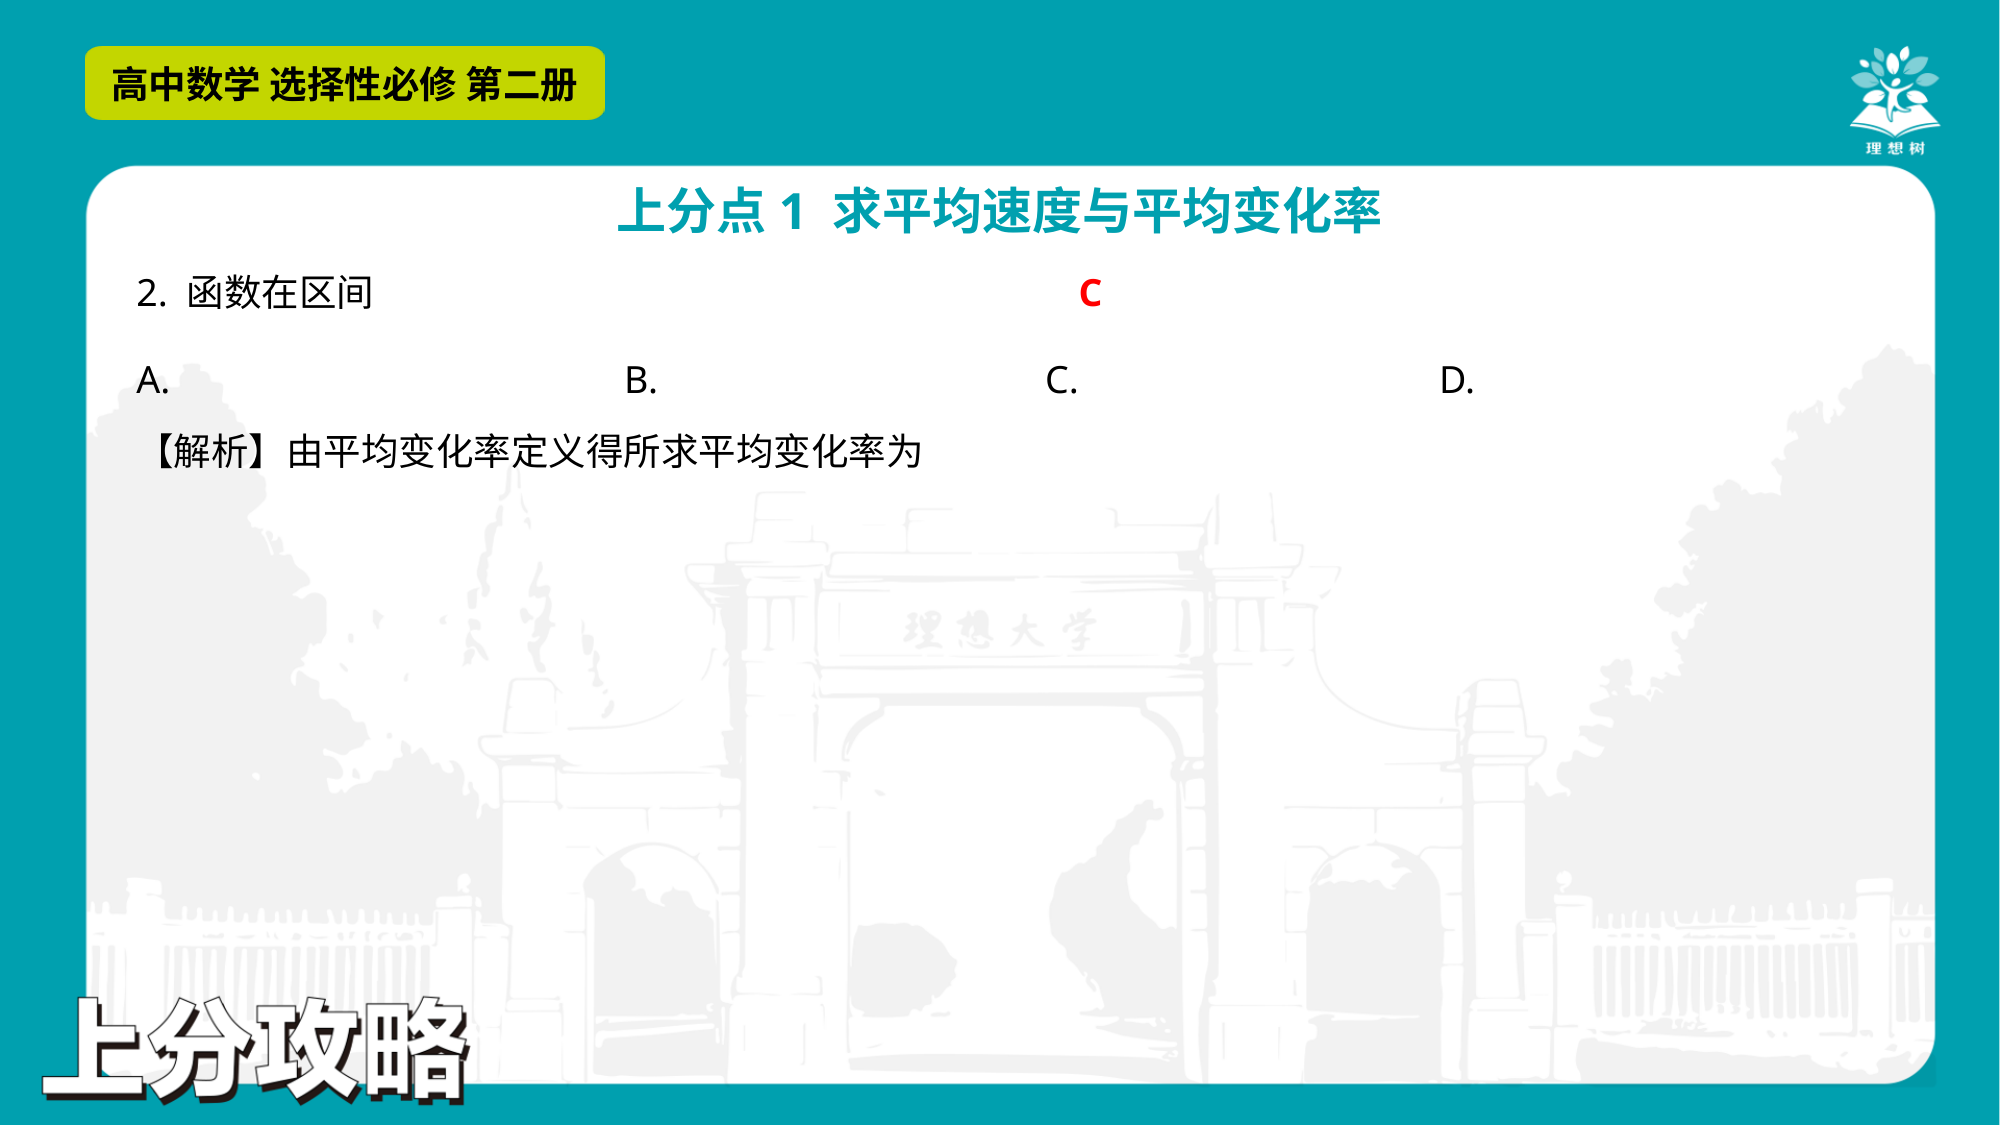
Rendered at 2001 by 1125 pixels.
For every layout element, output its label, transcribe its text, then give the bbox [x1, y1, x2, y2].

picture [0, 0, 2000, 1125]
text_box C [1063, 246, 1118, 307]
